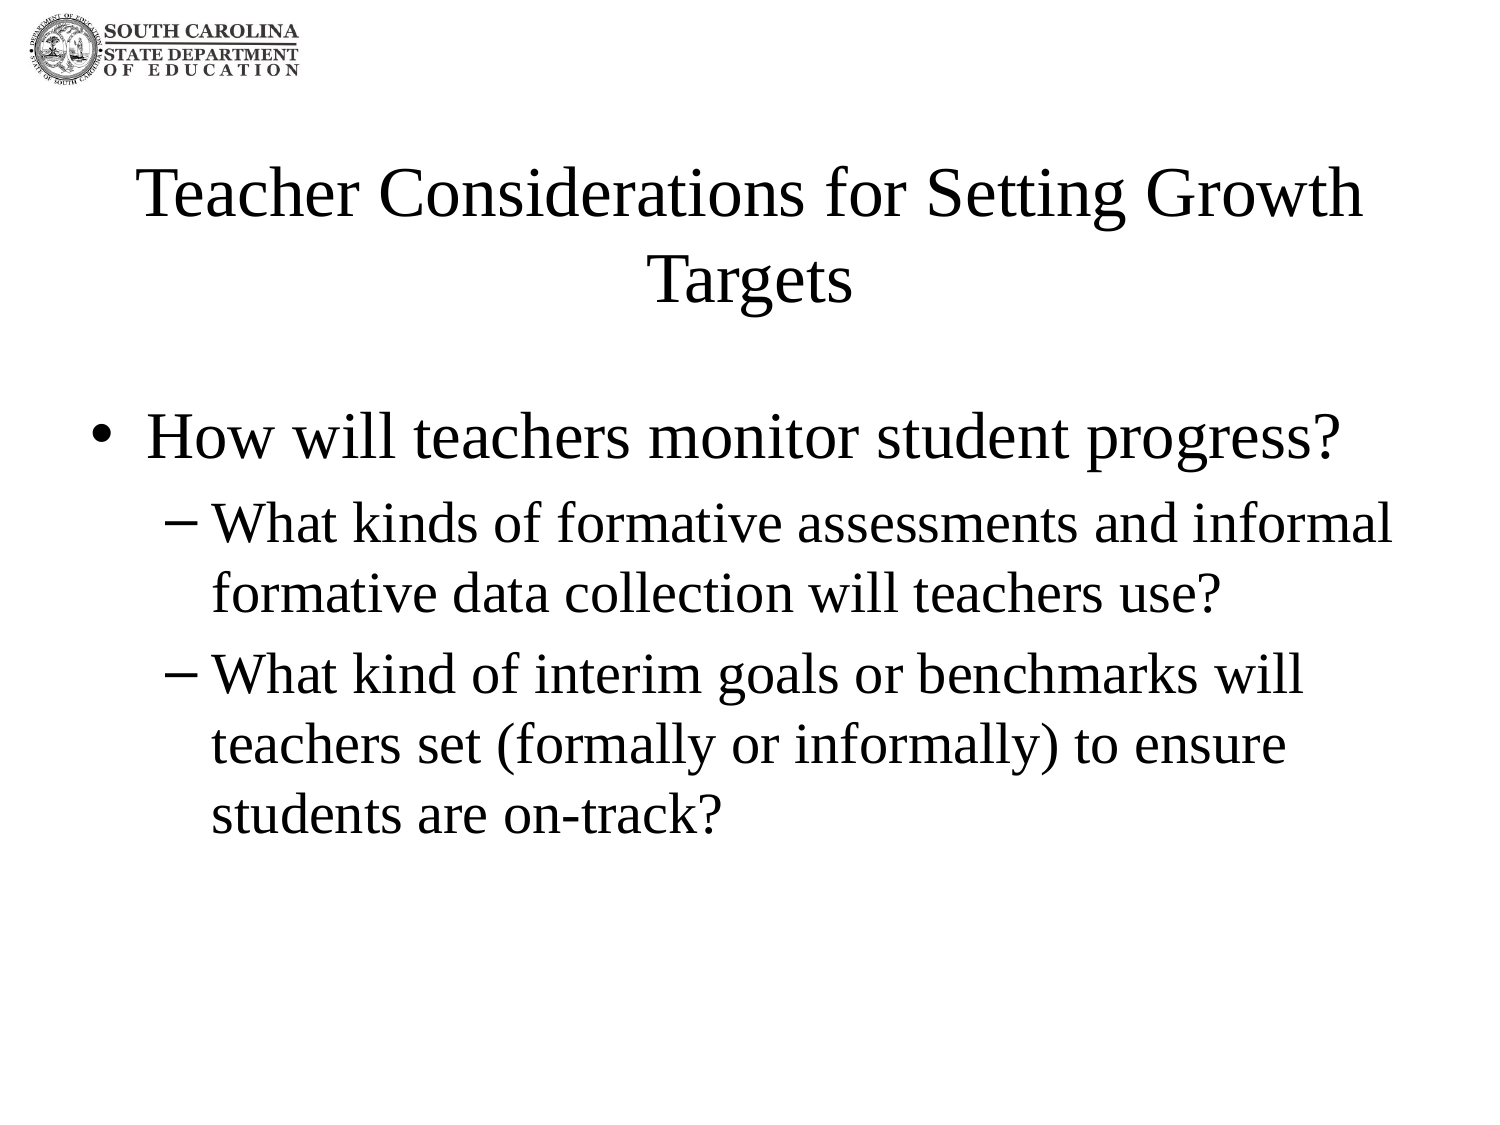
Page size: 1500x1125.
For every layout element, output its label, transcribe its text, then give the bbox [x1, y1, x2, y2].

picture [24, 12, 313, 90]
list How will teachers monitor student progress? What kinds of formative assessments and informal formative data collection will teachers use? What kind of interim goals or benchmarks will teachers set (formally or informally) to ensure students are on-track? [75, 384, 1425, 1125]
title Teacher Considerations for Setting Growth Targets [75, 137, 1425, 325]
